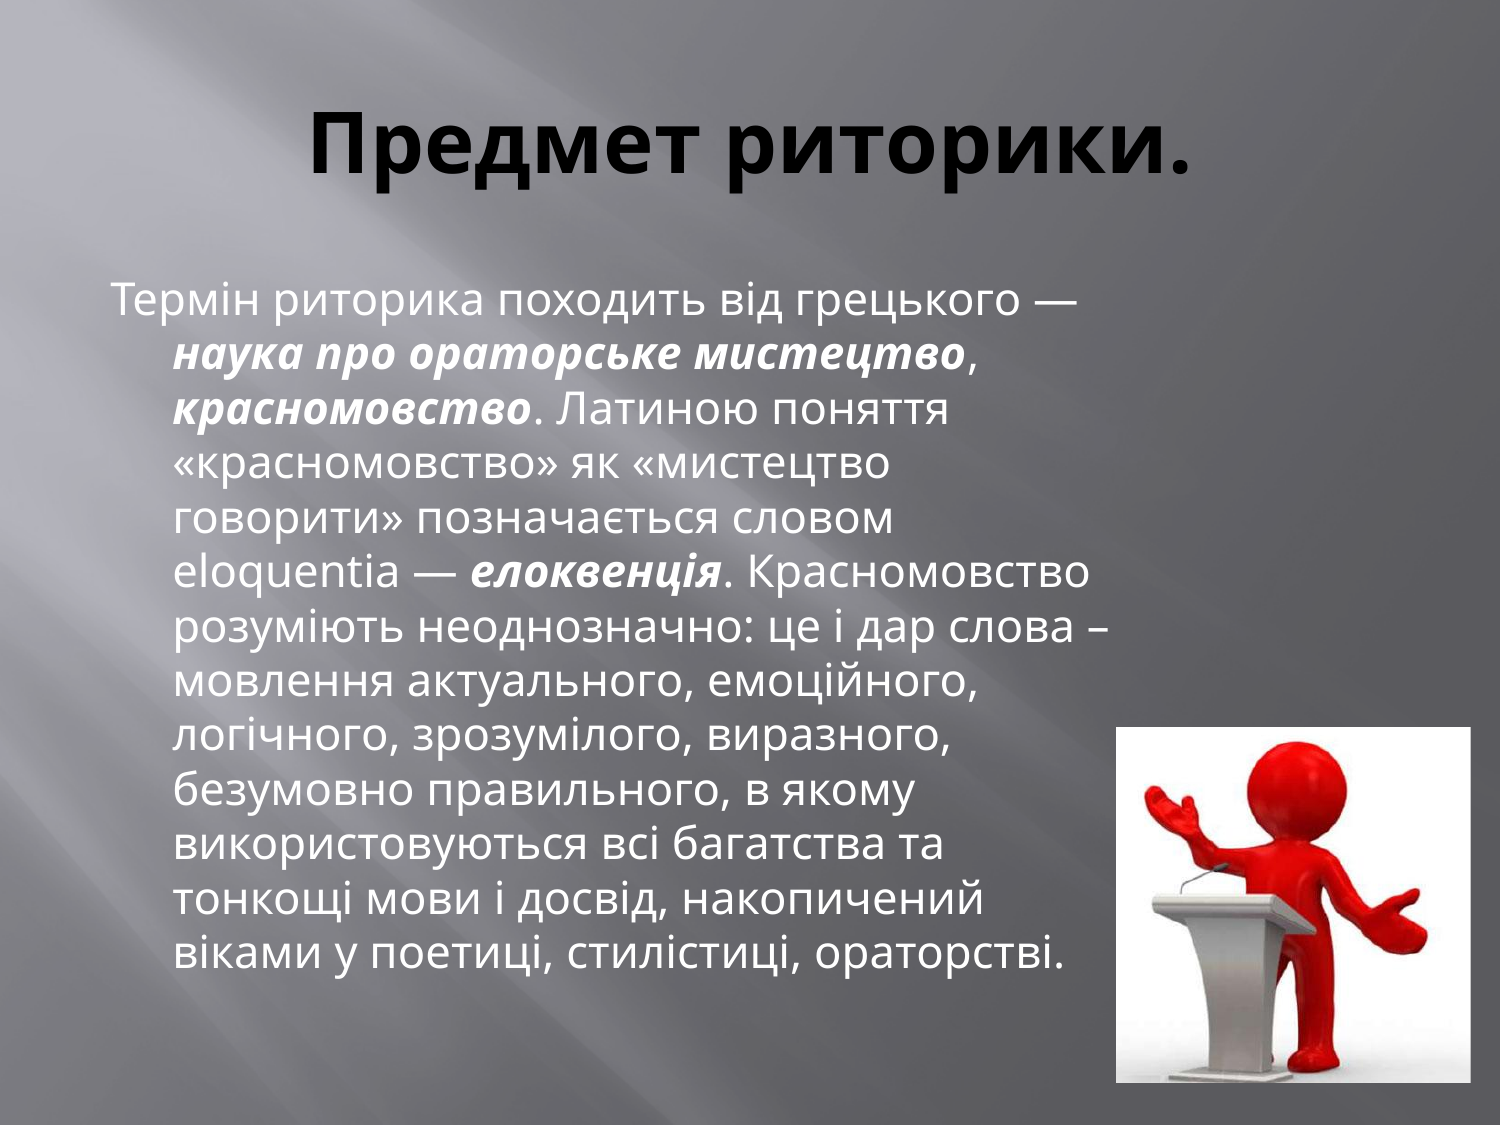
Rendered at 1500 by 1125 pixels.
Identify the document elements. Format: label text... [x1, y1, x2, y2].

picture [1115, 727, 1471, 1084]
list Термін риторика походить від грецького — наука про ораторське мистецтво, красномовство. Латиною поняття «красномовство» як «мистецтво говорити» позначається словом eloquentia — елоквенція. Красномовство розуміють неоднозначно: це і дар слова – мовлення актуального, емоційного, логічного, зрозумілого, виразного, безумовно правильного, в якому використовуються всі багатства та тонкощі мови і досвід, накопичений віками у поетиці, стилістиці, ораторстві. [75, 262, 1128, 1035]
title Предмет риторики. [75, 45, 1425, 233]
